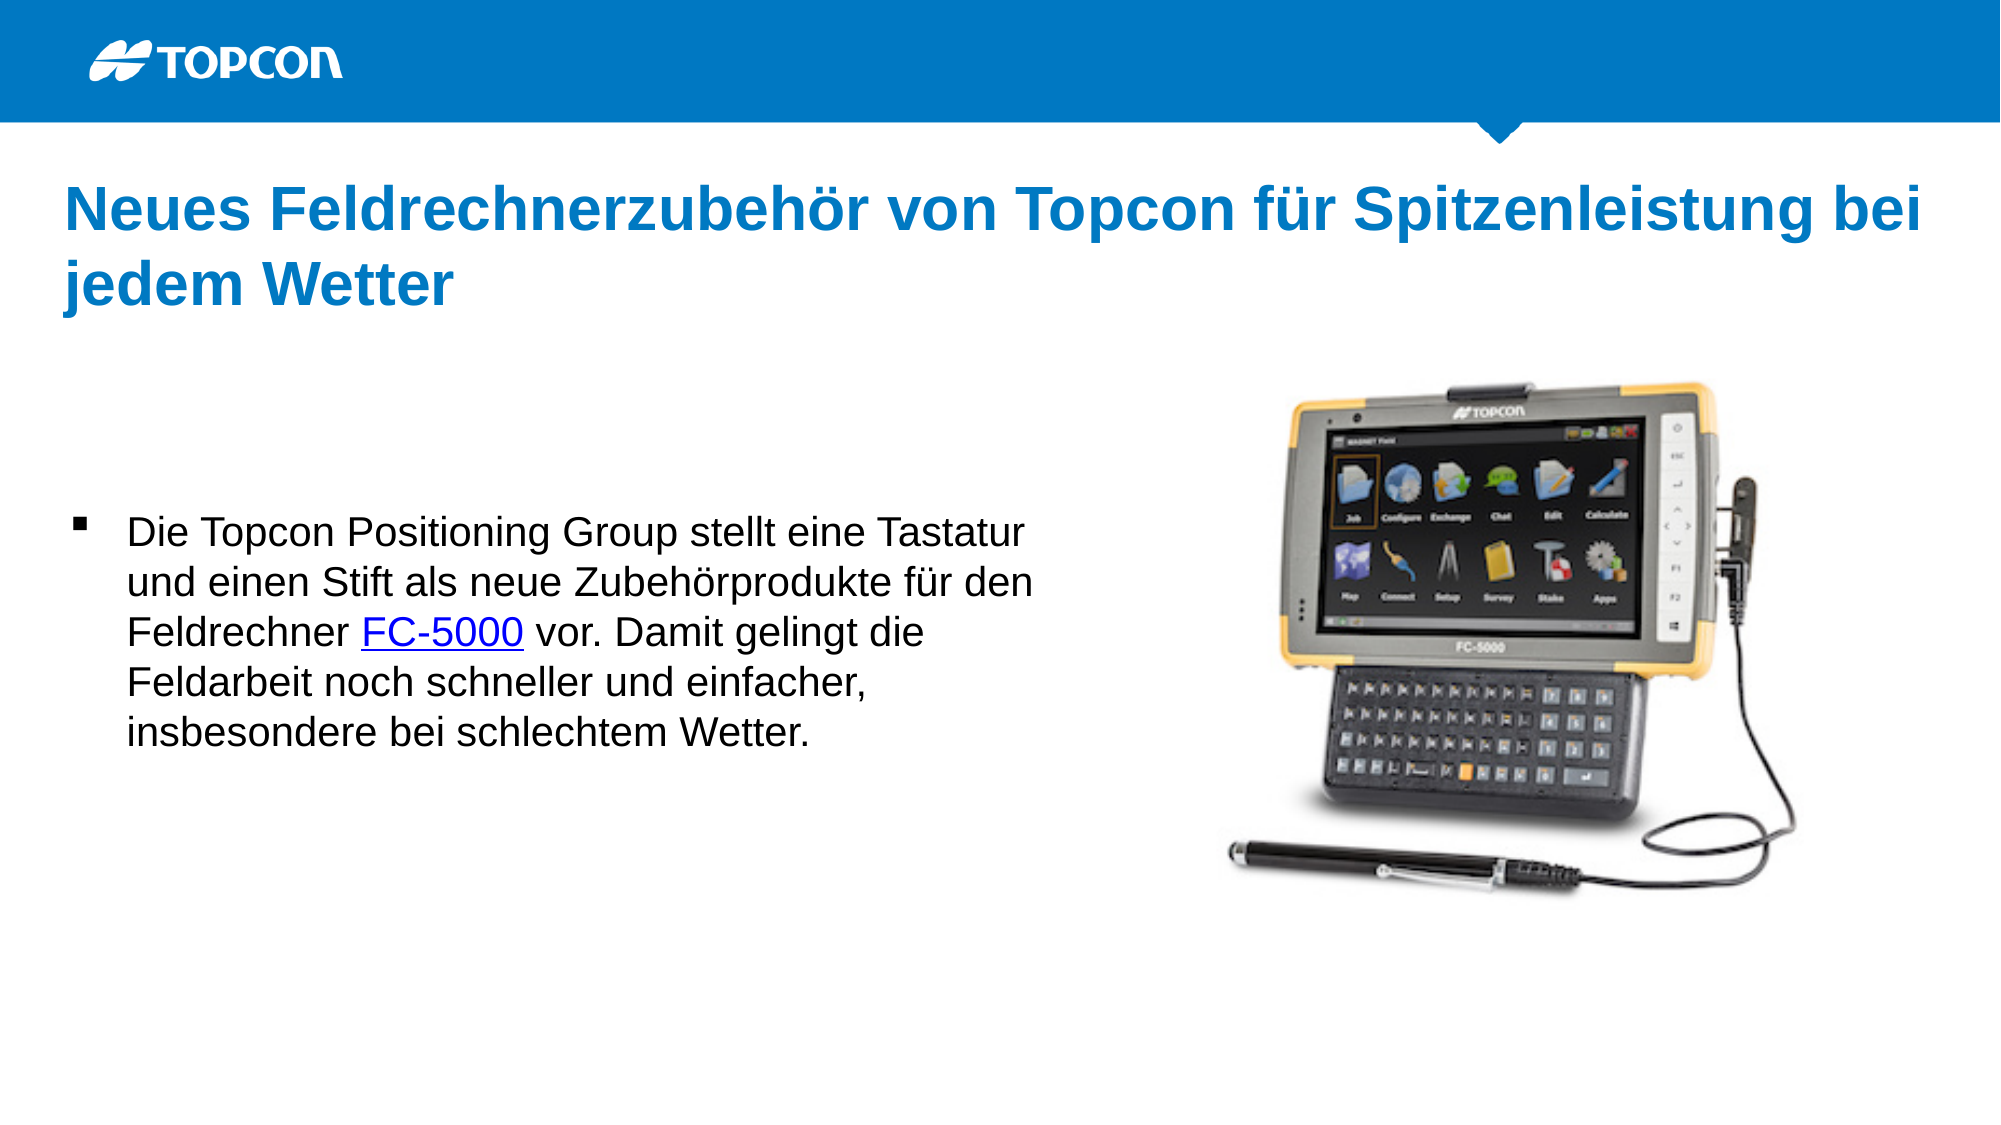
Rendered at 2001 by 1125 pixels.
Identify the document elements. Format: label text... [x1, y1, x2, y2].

text_box Die Topcon Positioning Group stellt eine Tastatur und einen Stift als neue Zubehörprodukte für den Feldrechner FC-5000 vor. Damit gelingt die Feldarbeit noch schneller und einfacher, insbesondere bei schlechtem Wetter. [54, 497, 1080, 1125]
picture [0, 0, 2000, 144]
picture [1199, 362, 1821, 926]
text_box Neues Feldrechnerzubehör von Topcon für Spitzenleistung bei jedem Wetter [50, 154, 1950, 332]
